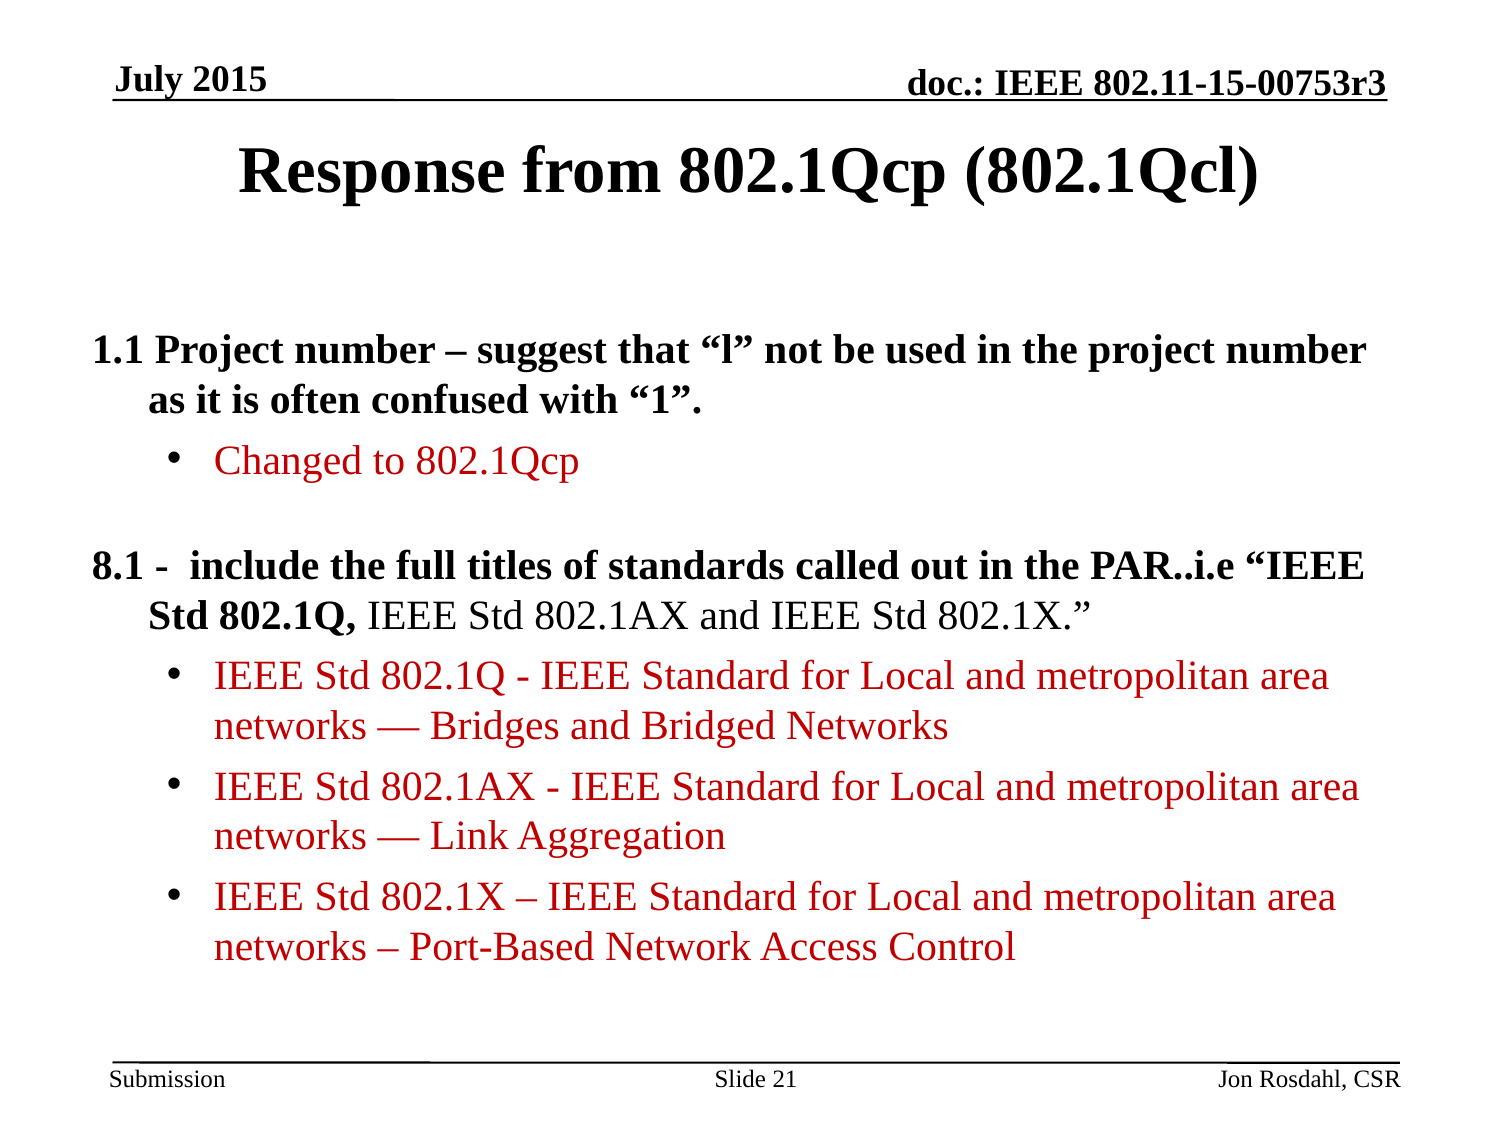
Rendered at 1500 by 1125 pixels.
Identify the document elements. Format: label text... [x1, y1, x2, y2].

title Response from 802.1Qcp (802.1Qcl) [112, 112, 1388, 221]
footer Jon Rosdahl, CSR [878, 1061, 1402, 1093]
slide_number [114, 54, 423, 100]
list 1.1 Project number – suggest that “l” not be used in the project number as it is often confused with “1”. Changed to 802.1Qcp 8.1 - include the full titles of standards called out in the PAR..i.e “IEEE Std 802.1Q, IEEE Std 802.1AX and IEEE Std 802.1X.” IEEE Std 802.1Q - IEEE Standard for Local and metropolitan area networks — Bridges and Bridged Networks IEEE Std 802.1AX - IEEE Standard for Local and metropolitan area networks — Link Aggregation IEEE Std 802.1X – IEEE Standard for Local and metropolitan area networks – Port-Based Network Access Control [76, 314, 1424, 1036]
slide_number Slide 21 [712, 1061, 800, 1123]
